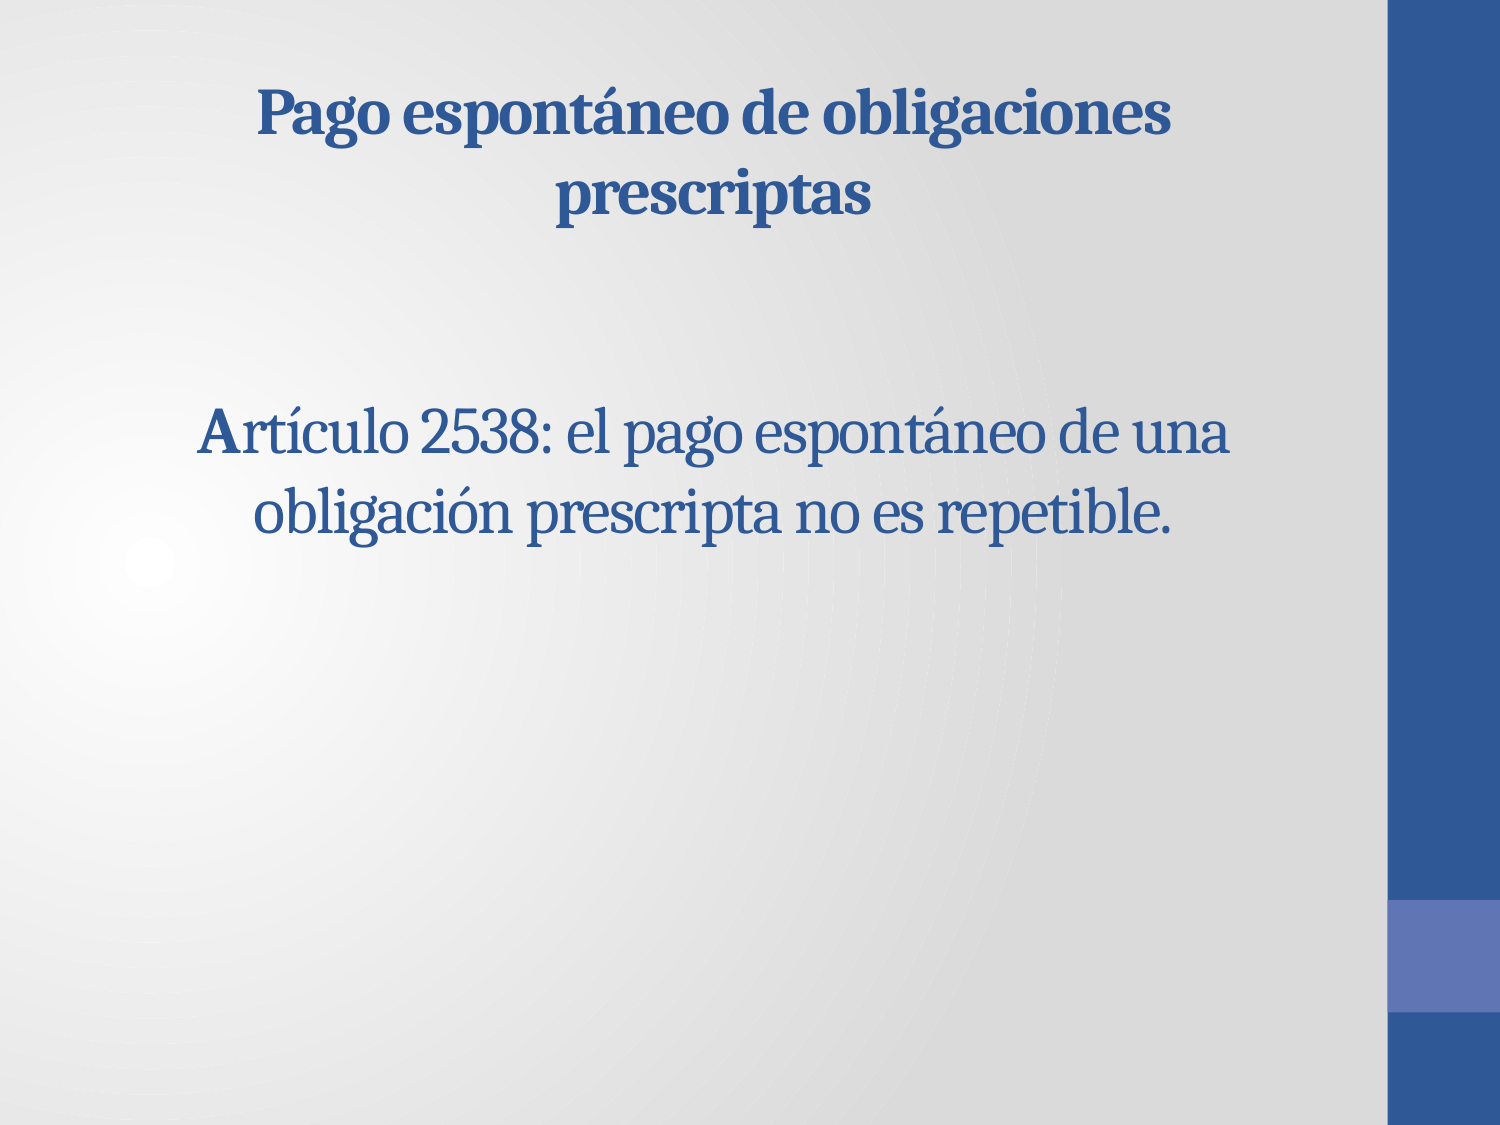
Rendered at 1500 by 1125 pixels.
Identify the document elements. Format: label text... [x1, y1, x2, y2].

title Pago espontáneo de obligaciones prescriptas Artículo 2538: el pago espontáneo de una obligación prescripta no es repetible. [88, 373, 1339, 561]
